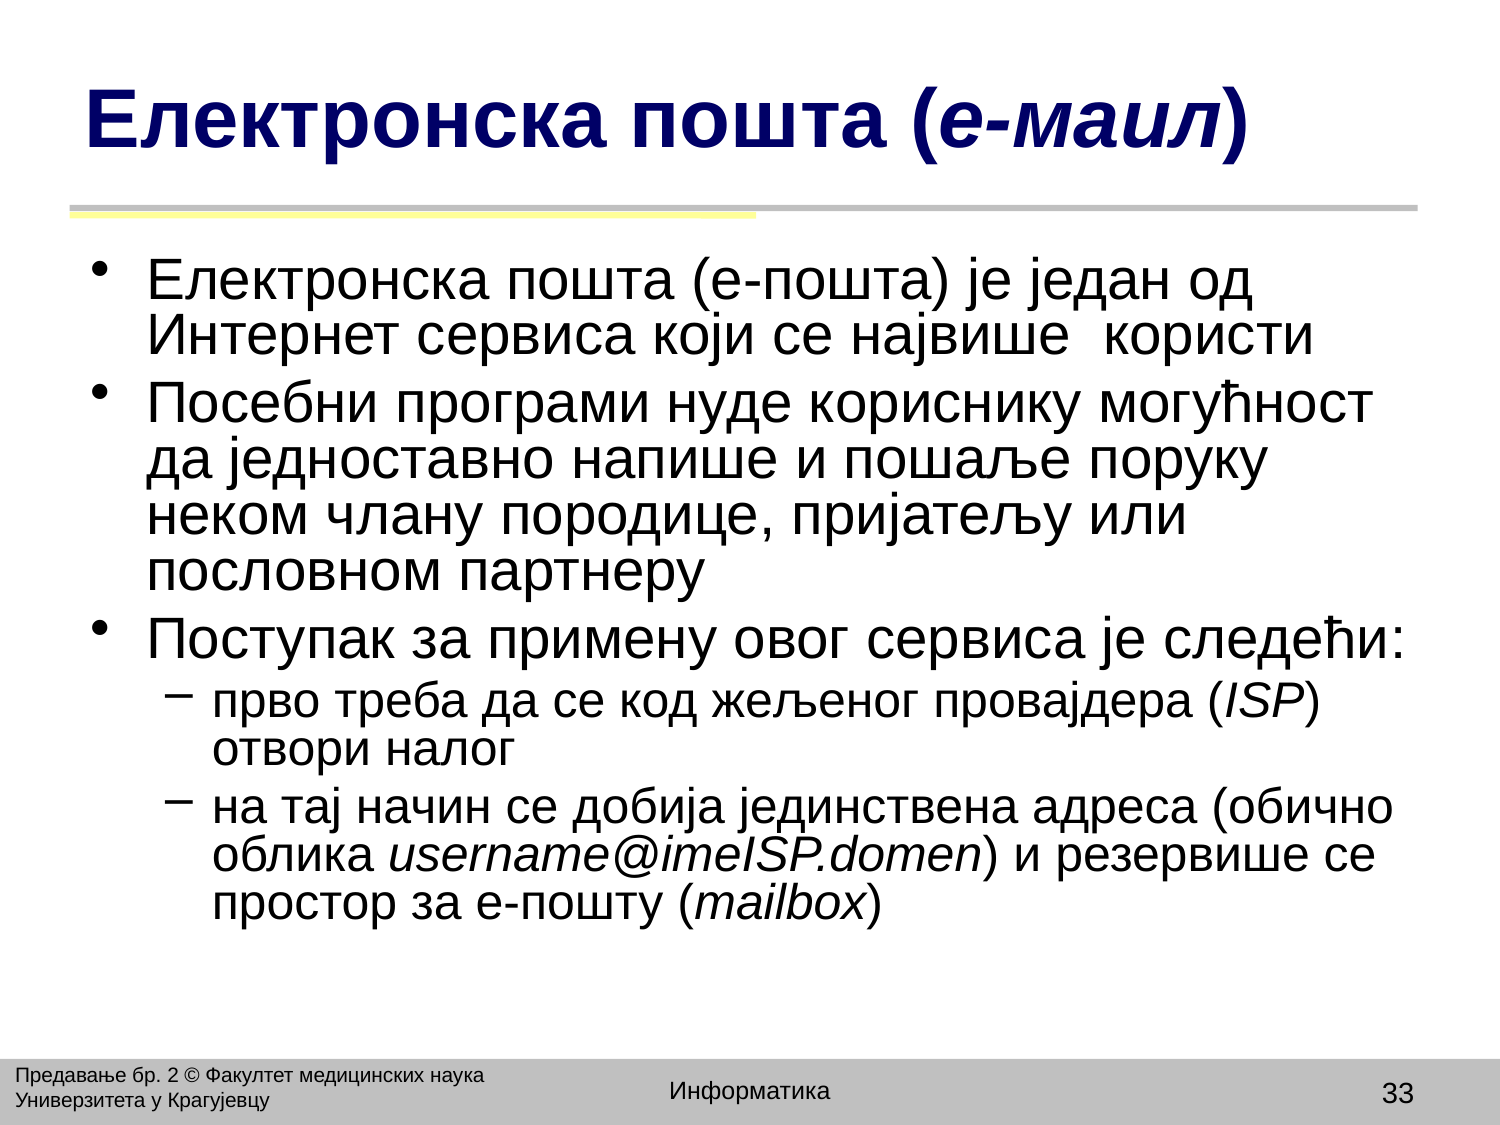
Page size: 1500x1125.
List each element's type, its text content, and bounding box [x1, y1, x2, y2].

slide_number Предавање бр. 2 © Факултет медицинских наука Универзитета у Крагујевцу [0, 1053, 607, 1108]
footer Информатика [512, 1066, 988, 1125]
list Електронска пошта (е-пошта) је један од Интернет сервиса који се највише користи Посебни програми нуде кориснику могућност да једноставно напише и пошаље поруку неком члану породице, пријатељу или пословном партнеру Поступак за примену овог сервиса је следећи: прво треба да се код жељеног провајдера (ISP) отвори налог на тај начин се добија јединствена адреса (обично облика username@imeISP.domen) и резервише се простор за е-пошту (mailbox) [74, 246, 1426, 1023]
slide_number 33 [1079, 1066, 1430, 1125]
title Електронска пошта (е-маил) [69, 19, 1426, 208]
